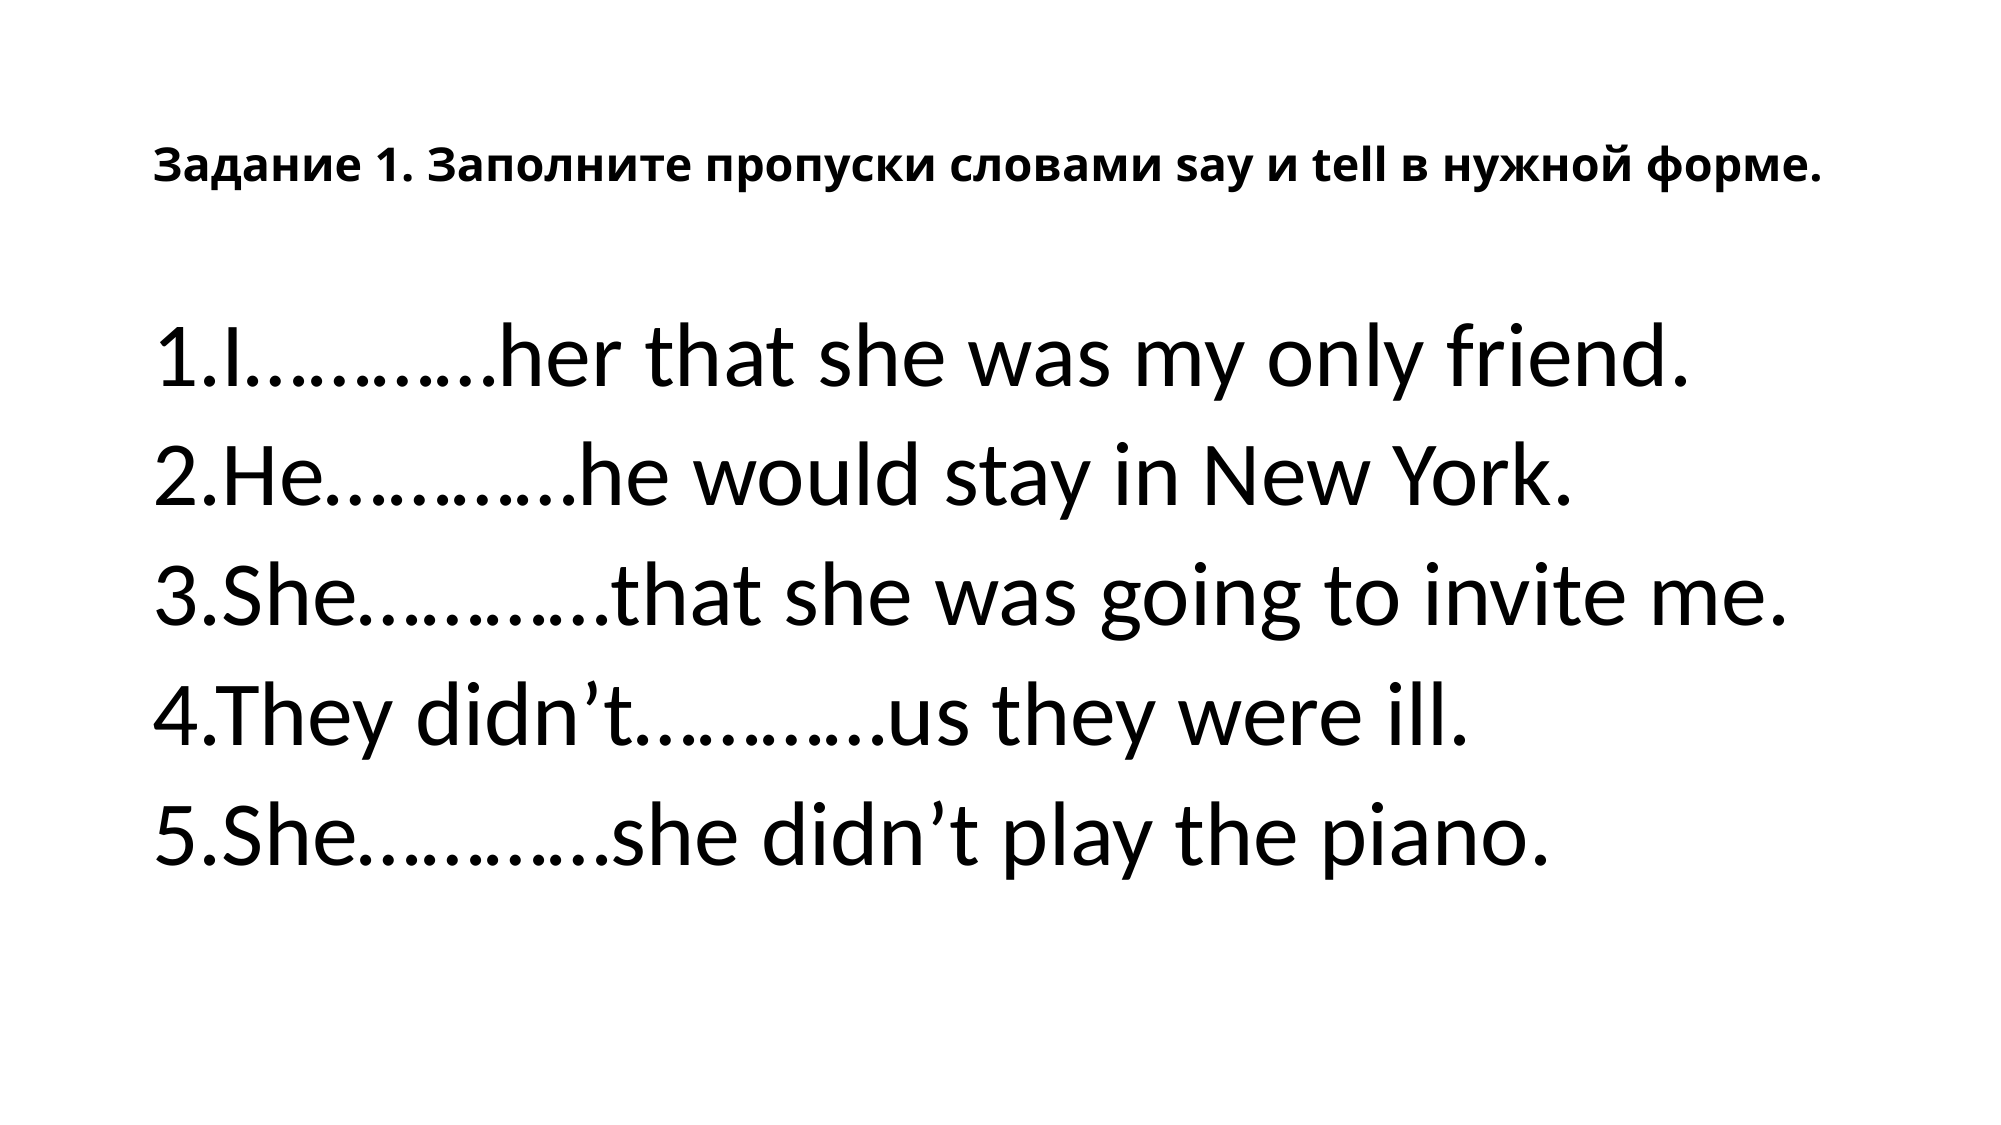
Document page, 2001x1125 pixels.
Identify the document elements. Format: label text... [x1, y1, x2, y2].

title Задание 1. Заполните пропуски словами say и tell в нужной форме. [137, 59, 1863, 278]
list 1.I…………her that she was my only friend. 2.He…………he would stay in New York. 3.She…………that she was going to invite me. 4.They didn’t…………us they were ill. 5.She…………she didn’t play the piano. [137, 299, 1863, 1014]
